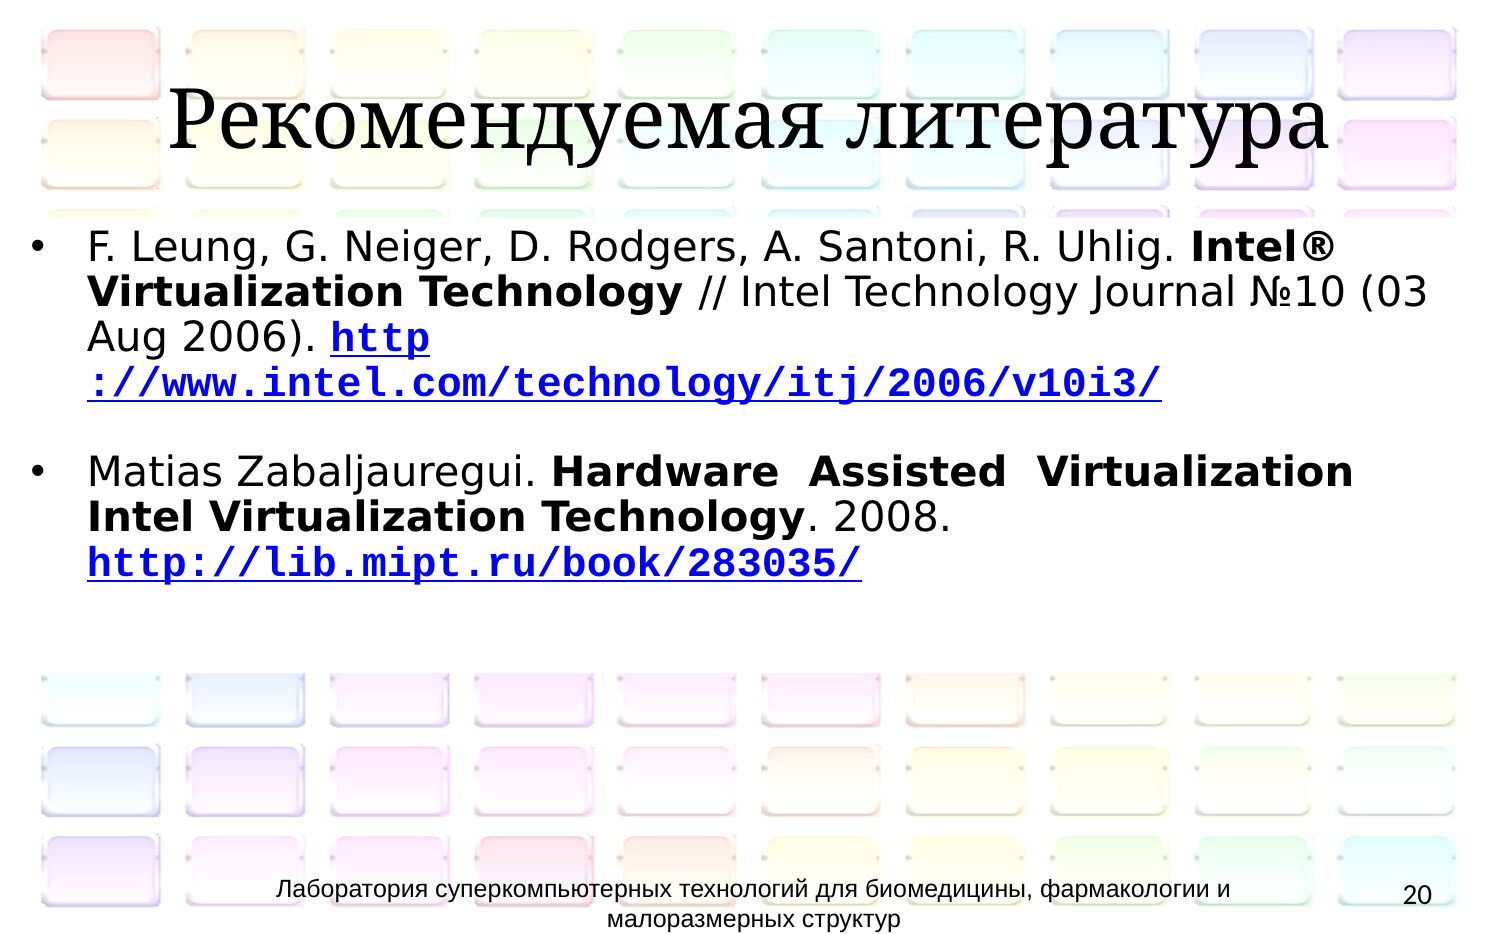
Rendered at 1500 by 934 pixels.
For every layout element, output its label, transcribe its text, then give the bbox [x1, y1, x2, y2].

picture [0, 0, 1500, 934]
text_box 20 [1387, 868, 1473, 918]
text_box F. Leung, G. Neiger, D. Rodgers, A. Santoni, R. Uhlig. Intel® Virtualization Technology // Intel Technology Journal №10 (03 Aug 2006). http://www.intel.com/technology/itj/2006/v10i3/ Matias Zabaljauregui. Hardware Assisted Virtualization Intel Virtualization Technology. 2008. http://lib.mipt.ru/book/283035/ [14, 216, 1467, 675]
text_box Лаборатория суперкомпьютерных технологий для биомедицины, фармакологии и малоразмерных структур [171, 864, 1338, 915]
text_box Рекомендуемая литература [74, 37, 1425, 193]
